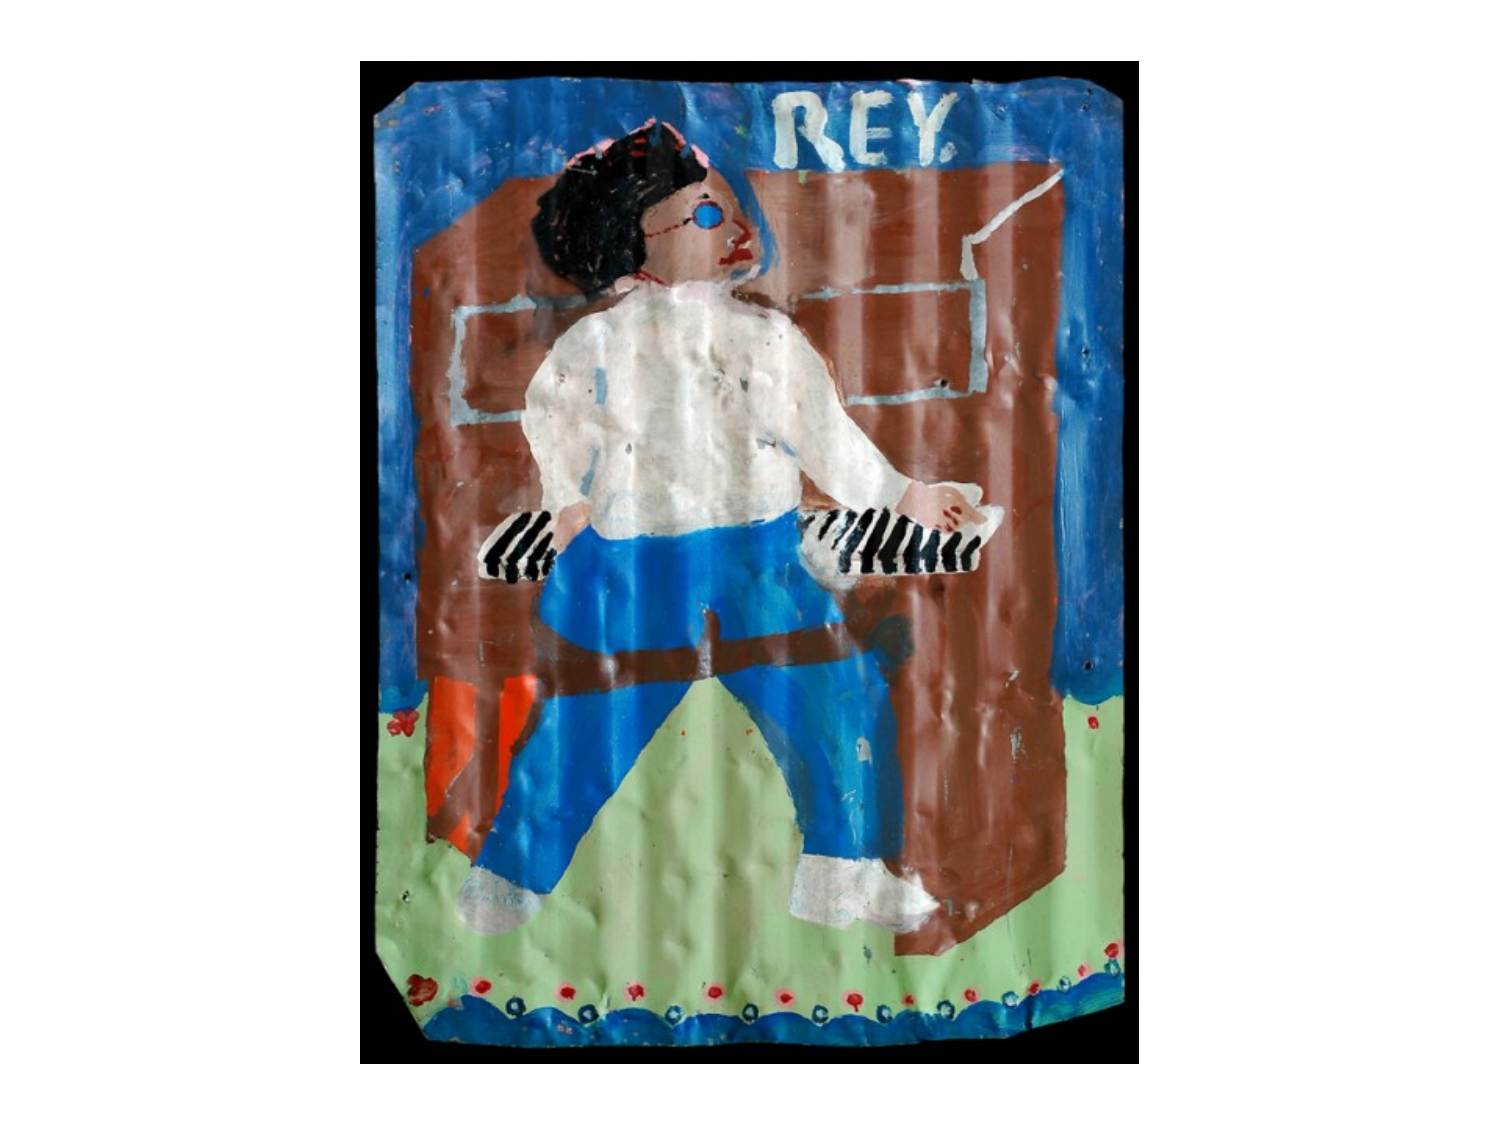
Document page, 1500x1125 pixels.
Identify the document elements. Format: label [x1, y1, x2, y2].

picture [360, 61, 1140, 1064]
